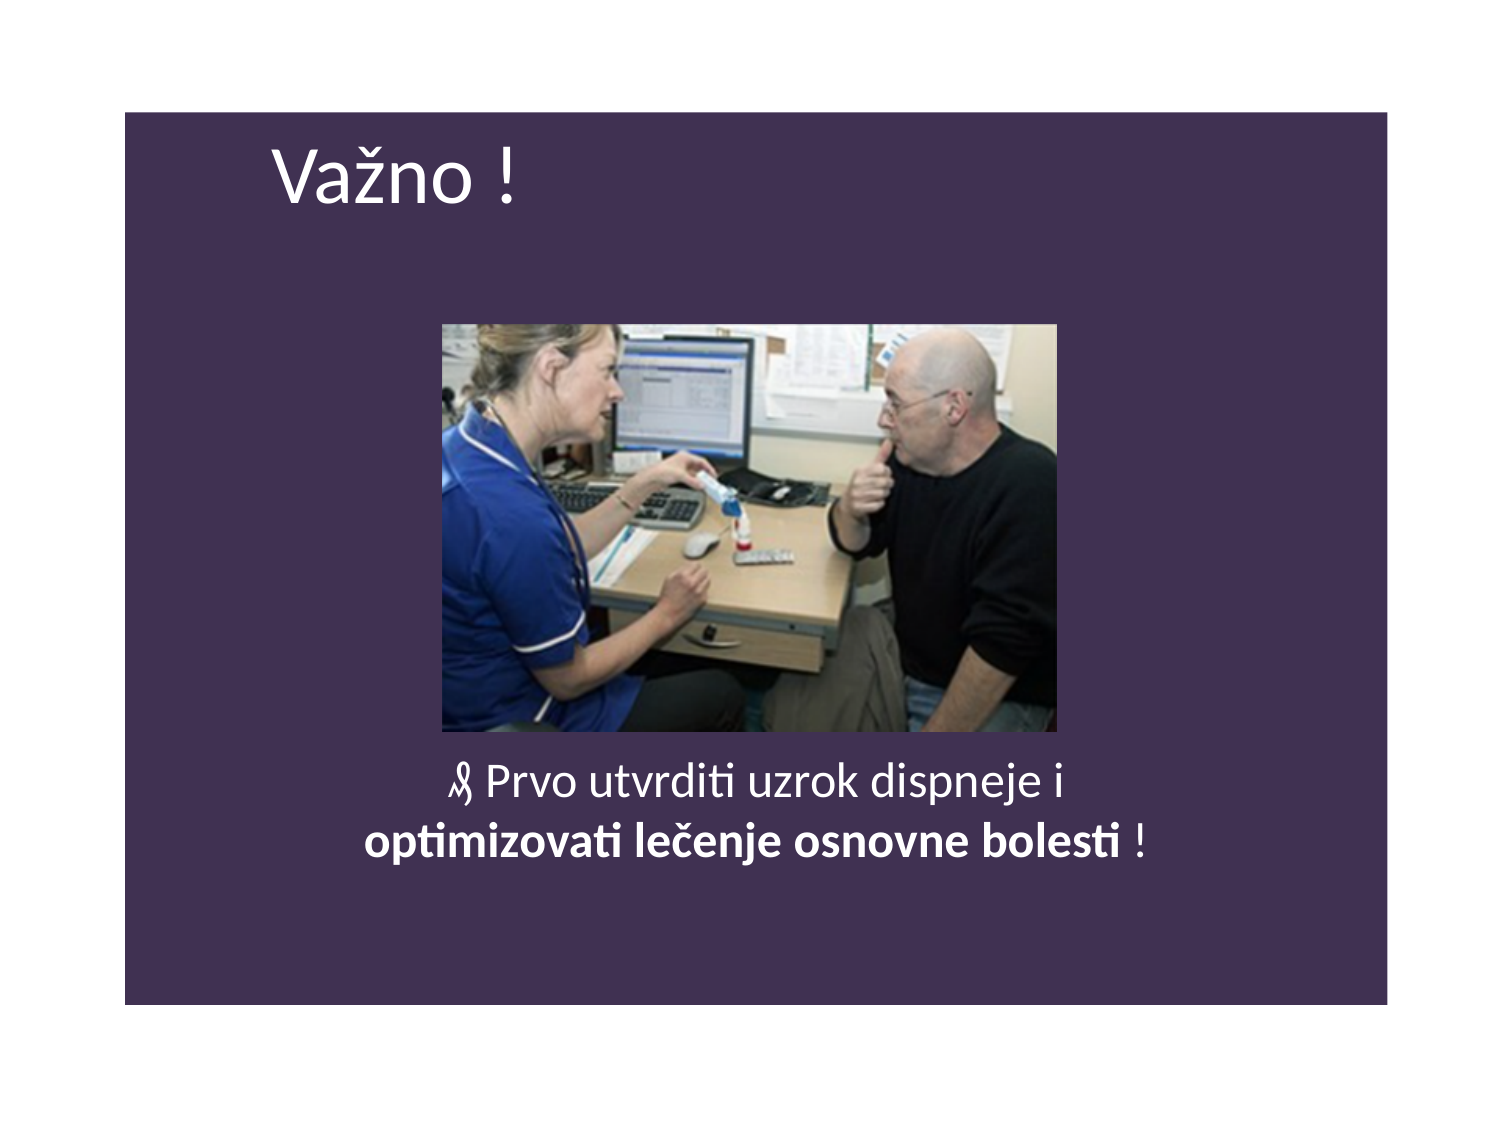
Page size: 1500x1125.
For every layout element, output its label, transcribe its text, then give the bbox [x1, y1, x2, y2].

picture [442, 324, 1058, 732]
list Važno ! ₰ Prvo utvrditi uzrok dispneje i optimizovati lečenje osnovne bolesti ! [125, 112, 1388, 1005]
